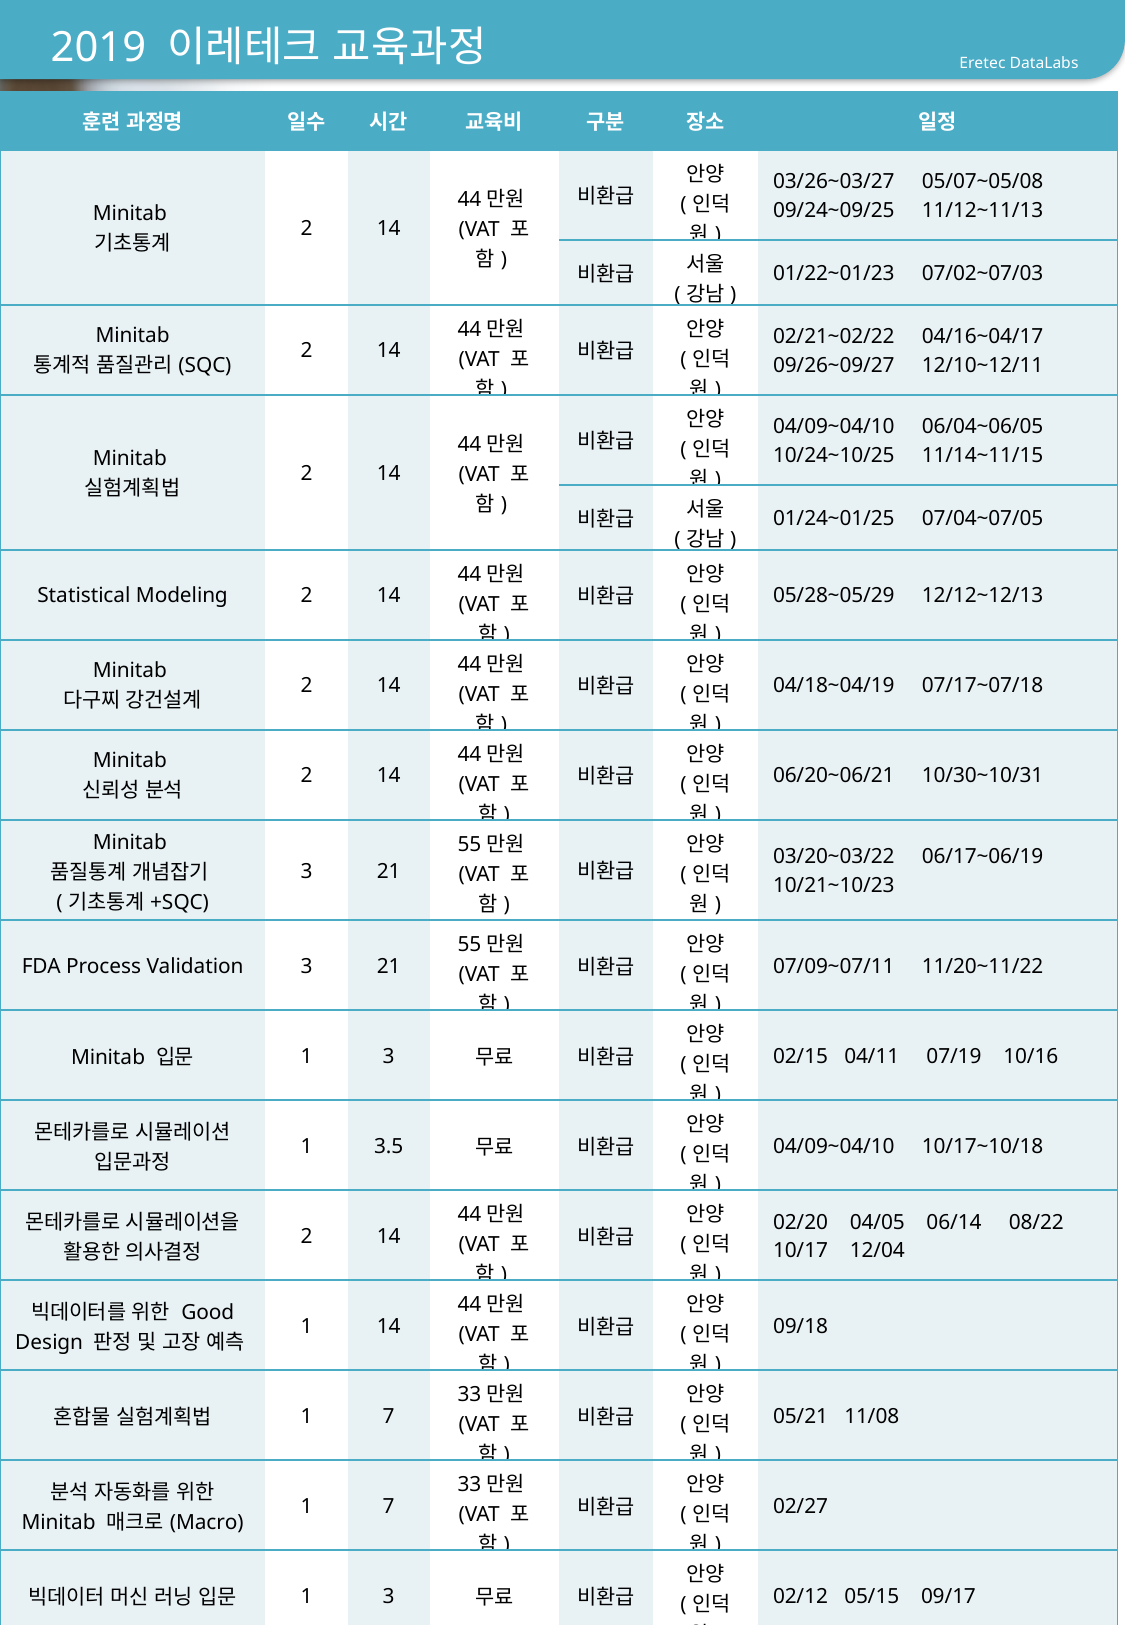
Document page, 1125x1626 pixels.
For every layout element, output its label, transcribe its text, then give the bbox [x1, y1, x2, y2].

table_cell 14 [348, 1281, 430, 1369]
table_cell 2 [265, 731, 348, 819]
table_cell 02/12 05/15 09/17 [758, 1551, 1117, 1625]
table_cell Minitab 통계적 품질관리(SQC) [1, 306, 265, 394]
table_cell 01/22~01/23 07/02~07/03 [758, 241, 1117, 304]
table_cell 44만원(VAT 포함) [430, 306, 559, 394]
table_cell 1 [265, 1461, 348, 1549]
table_cell 비환급 [559, 1101, 653, 1189]
table_cell 7 [348, 1461, 430, 1549]
table_cell 14 [348, 396, 430, 549]
table_cell 안양 (인덕원) [653, 1551, 758, 1625]
table_cell 55만원(VAT 포함) [430, 821, 559, 919]
table_cell 비환급 [559, 151, 653, 239]
table_header 장소 [653, 93, 758, 149]
table_header 일수 [265, 93, 348, 149]
table_cell 03/20~03/22 06/17~06/19 10/21~10/23 [758, 821, 1117, 919]
table_cell 안양 (인덕원) [653, 1281, 758, 1369]
table_cell Statistical Modeling [1, 551, 265, 639]
table_cell 05/28~05/29 12/12~12/13 [758, 551, 1117, 639]
table_cell 21 [348, 921, 430, 1009]
table_header 훈련 과정명 [1, 93, 265, 149]
table_cell 서울 (강남) [653, 241, 758, 304]
table_cell 14 [348, 306, 430, 394]
table_cell 04/09~04/10 10/17~10/18 [758, 1101, 1117, 1189]
table_cell 안양 (인덕원) [653, 396, 758, 484]
table_cell 03/26~03/27 05/07~05/08 09/24~09/25 11/12~11/13 [758, 151, 1117, 239]
table_cell 무료 [430, 1101, 559, 1189]
table_cell 21 [348, 821, 430, 919]
table_cell 비환급 [559, 731, 653, 819]
table_cell Minitab 신뢰성 분석 [1, 731, 265, 819]
table_cell 14 [348, 151, 430, 304]
table_cell 안양 (인덕원) [653, 731, 758, 819]
table_cell 07/09~07/11 11/20~11/22 [758, 921, 1117, 1009]
table_cell 1 [265, 1281, 348, 1369]
table_cell 44만원(VAT 포함) [430, 641, 559, 729]
table_cell Minitab 실험계획법 [1, 396, 265, 549]
table_header 교육비 [430, 93, 559, 149]
table_cell FDA Process Validation [1, 921, 265, 1009]
table_cell 44만원(VAT 포함) [430, 551, 559, 639]
table_cell 33만원(VAT 포함) [430, 1461, 559, 1549]
table_cell 안양 (인덕원) [653, 306, 758, 394]
table_cell 3 [265, 821, 348, 919]
table_cell 비환급 [559, 1551, 653, 1625]
table_cell 04/18~04/19 07/17~07/18 [758, 641, 1117, 729]
table_cell 44만원(VAT 포함) [430, 731, 559, 819]
table_cell 분석 자동화를 위한 Minitab 매크로(Macro) [1, 1461, 265, 1549]
table_cell Minitab 다구찌 강건설계 [1, 641, 265, 729]
title 2019 이레테크 교육과정 [35, 9, 1049, 80]
table_cell 09/18 [758, 1281, 1117, 1369]
table_cell 3 [265, 921, 348, 1009]
table_cell 14 [348, 1191, 430, 1279]
table_cell 안양 (인덕원) [653, 641, 758, 729]
table_cell 빅데이터를 위한 Good Design 판정 및 고장 예측 [1, 1281, 265, 1369]
table_cell 1 [265, 1011, 348, 1099]
table_cell 14 [348, 641, 430, 729]
table_cell Minitab 입문 [1, 1011, 265, 1099]
table_cell 14 [348, 551, 430, 639]
table_cell 2 [265, 641, 348, 729]
table_cell 05/21 11/08 [758, 1371, 1117, 1459]
table_cell 02/20 04/05 06/14 08/22 10/17 12/04 [758, 1191, 1117, 1279]
table_cell 2 [265, 1191, 348, 1279]
table_cell 비환급 [559, 1461, 653, 1549]
table_cell 안양 (인덕원) [653, 821, 758, 919]
table_cell 3 [348, 1011, 430, 1099]
table_cell 2 [265, 396, 348, 549]
table_header 구분 [559, 93, 653, 149]
table_cell 3 [348, 1551, 430, 1625]
table_cell 55만원(VAT 포함) [430, 921, 559, 1009]
table_cell 안양 (인덕원) [653, 1101, 758, 1189]
table_cell 안양 (인덕원) [653, 1011, 758, 1099]
table_cell 33만원(VAT 포함) [430, 1371, 559, 1459]
table_cell 안양 (인덕원) [653, 1371, 758, 1459]
table_cell 02/15 04/11 07/19 10/16 [758, 1011, 1117, 1099]
table_cell 04/09~04/10 06/04~06/05 10/24~10/25 11/14~11/15 [758, 396, 1117, 484]
table_header 시간 [348, 93, 430, 149]
table_cell 14 [348, 731, 430, 819]
table_cell 비환급 [559, 1281, 653, 1369]
table_cell 비환급 [559, 641, 653, 729]
table_cell 44만원(VAT 포함) [430, 151, 559, 304]
table_cell 안양 (인덕원) [653, 551, 758, 639]
table_cell 1 [265, 1101, 348, 1189]
table_cell 44만원(VAT 포함) [430, 1281, 559, 1369]
table_cell 몬테카를로 시뮬레이션을 활용한 의사결정 [1, 1191, 265, 1279]
table_cell 3.5 [348, 1101, 430, 1189]
table_cell 비환급 [559, 551, 653, 639]
table_cell 비환급 [559, 1371, 653, 1459]
table_cell 비환급 [559, 921, 653, 1009]
table_cell Minitab 기초통계 [1, 151, 265, 304]
table_cell 혼합물 실험계획법 [1, 1371, 265, 1459]
table_cell 비환급 [559, 306, 653, 394]
table_cell 2 [265, 151, 348, 304]
table_cell 02/21~02/22 04/16~04/17 09/26~09/27 12/10~12/11 [758, 306, 1117, 394]
table_cell 안양 (인덕원) [653, 921, 758, 1009]
table_cell 무료 [430, 1011, 559, 1099]
table_cell 44만원(VAT 포함) [430, 1191, 559, 1279]
table_cell 7 [348, 1371, 430, 1459]
table_cell 2 [265, 306, 348, 394]
table_cell 2 [265, 551, 348, 639]
table_cell 비환급 [559, 1011, 653, 1099]
table_cell 06/20~06/21 10/30~10/31 [758, 731, 1117, 819]
table_header 일정 [758, 93, 1117, 149]
table_cell 1 [265, 1551, 348, 1625]
table_cell 몬테카를로 시뮬레이션 입문과정 [1, 1101, 265, 1189]
table_cell 01/24~01/25 07/04~07/05 [758, 486, 1117, 549]
table_cell 1 [265, 1371, 348, 1459]
table_cell 02/27 [758, 1461, 1117, 1549]
table_cell 44만원(VAT 포함) [430, 396, 559, 549]
table_cell 비환급 [559, 821, 653, 919]
table_cell 안양 (인덕원) [653, 1461, 758, 1549]
table_cell 빅데이터 머신 러닝 입문 [1, 1551, 265, 1625]
table_cell 비환급 [559, 241, 653, 304]
table_cell 비환급 [559, 486, 653, 549]
table_cell Minitab 품질통계 개념잡기 (기초통계+SQC) [1, 821, 265, 919]
picture [0, 48, 1125, 1625]
table_cell 안양 (인덕원) [653, 151, 758, 239]
table_cell 서울 (강남) [653, 486, 758, 549]
table_cell 비환급 [559, 1191, 653, 1279]
table_cell 무료 [430, 1551, 559, 1625]
table_cell 비환급 [559, 396, 653, 484]
table_cell 안양 (인덕원) [653, 1191, 758, 1279]
